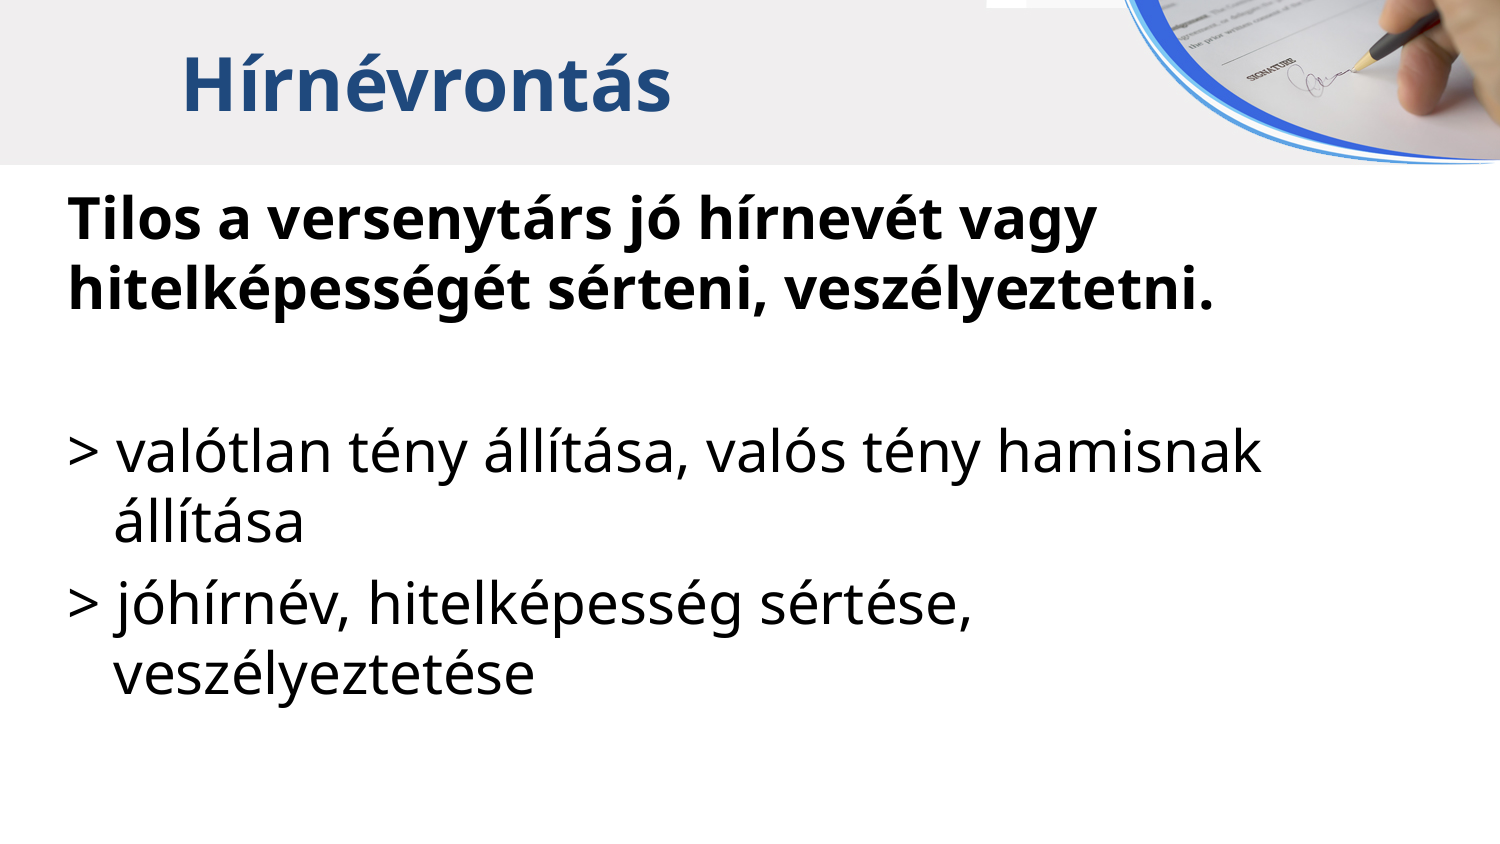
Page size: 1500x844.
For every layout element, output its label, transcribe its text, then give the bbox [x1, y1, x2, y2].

picture [0, 0, 1500, 844]
list Hírnévrontás [29, 13, 1500, 151]
list Tilos a versenytárs jó hírnevét vagy hitelképességét sérteni, veszélyeztetni. > valótlan tény állítása, valós tény hamisnak állítása > jóhírnév, hitelképesség sértése, veszélyeztetése [53, 173, 1365, 741]
